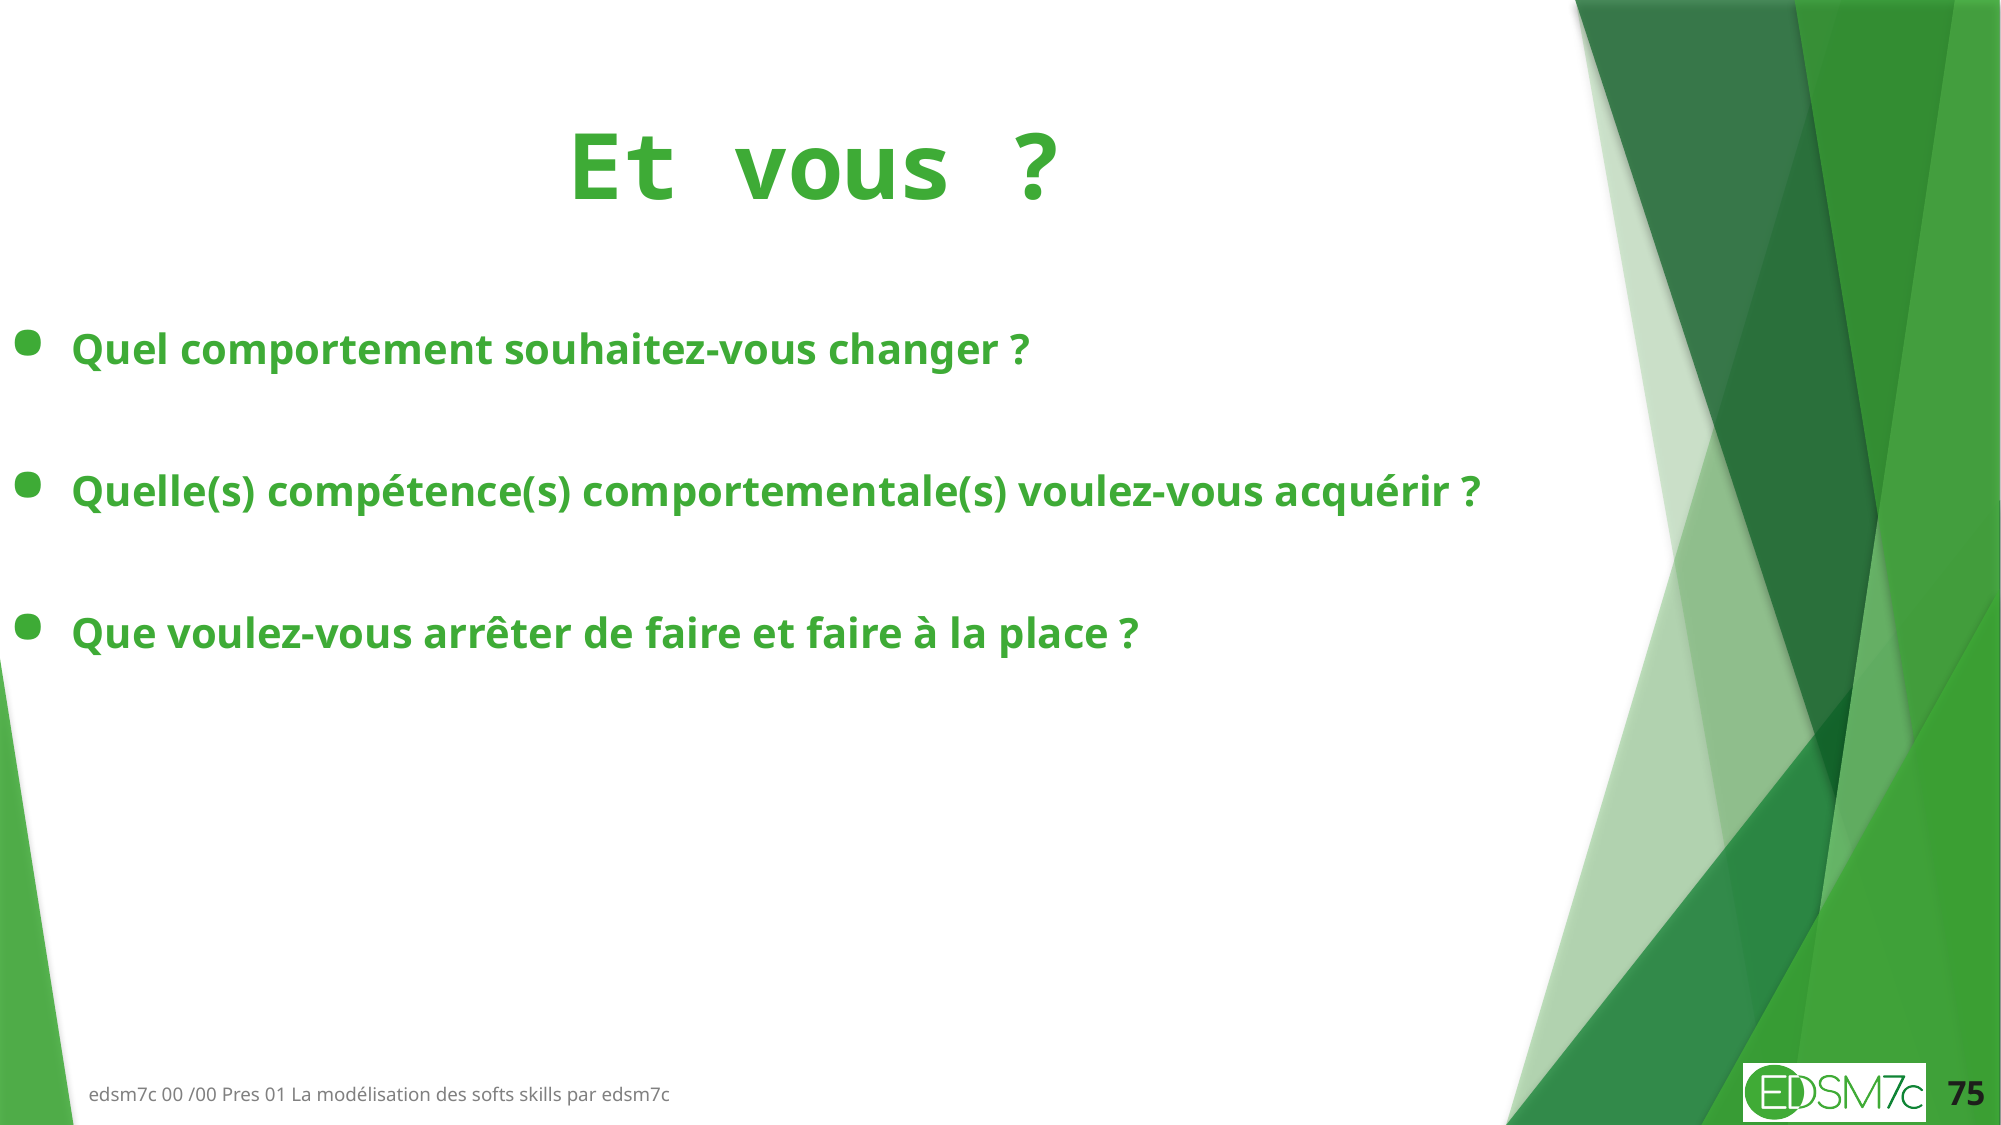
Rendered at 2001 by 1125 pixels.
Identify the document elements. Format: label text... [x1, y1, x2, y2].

slide_number 75 [1928, 1065, 2000, 1125]
picture [1742, 1061, 1927, 1123]
list Quel comportement souhaitez-vous changer ? Quelle(s) compétence(s) comportementale(s) voulez-vous acquérir ? Que voulez-vous arrêter de faire et faire à la place ? [0, 244, 1788, 998]
title Et vous ? [111, 99, 1522, 244]
footer edsm7c 00 /00 Pres 01 La modélisation des softs skills par edsm7c [73, 1065, 1107, 1125]
